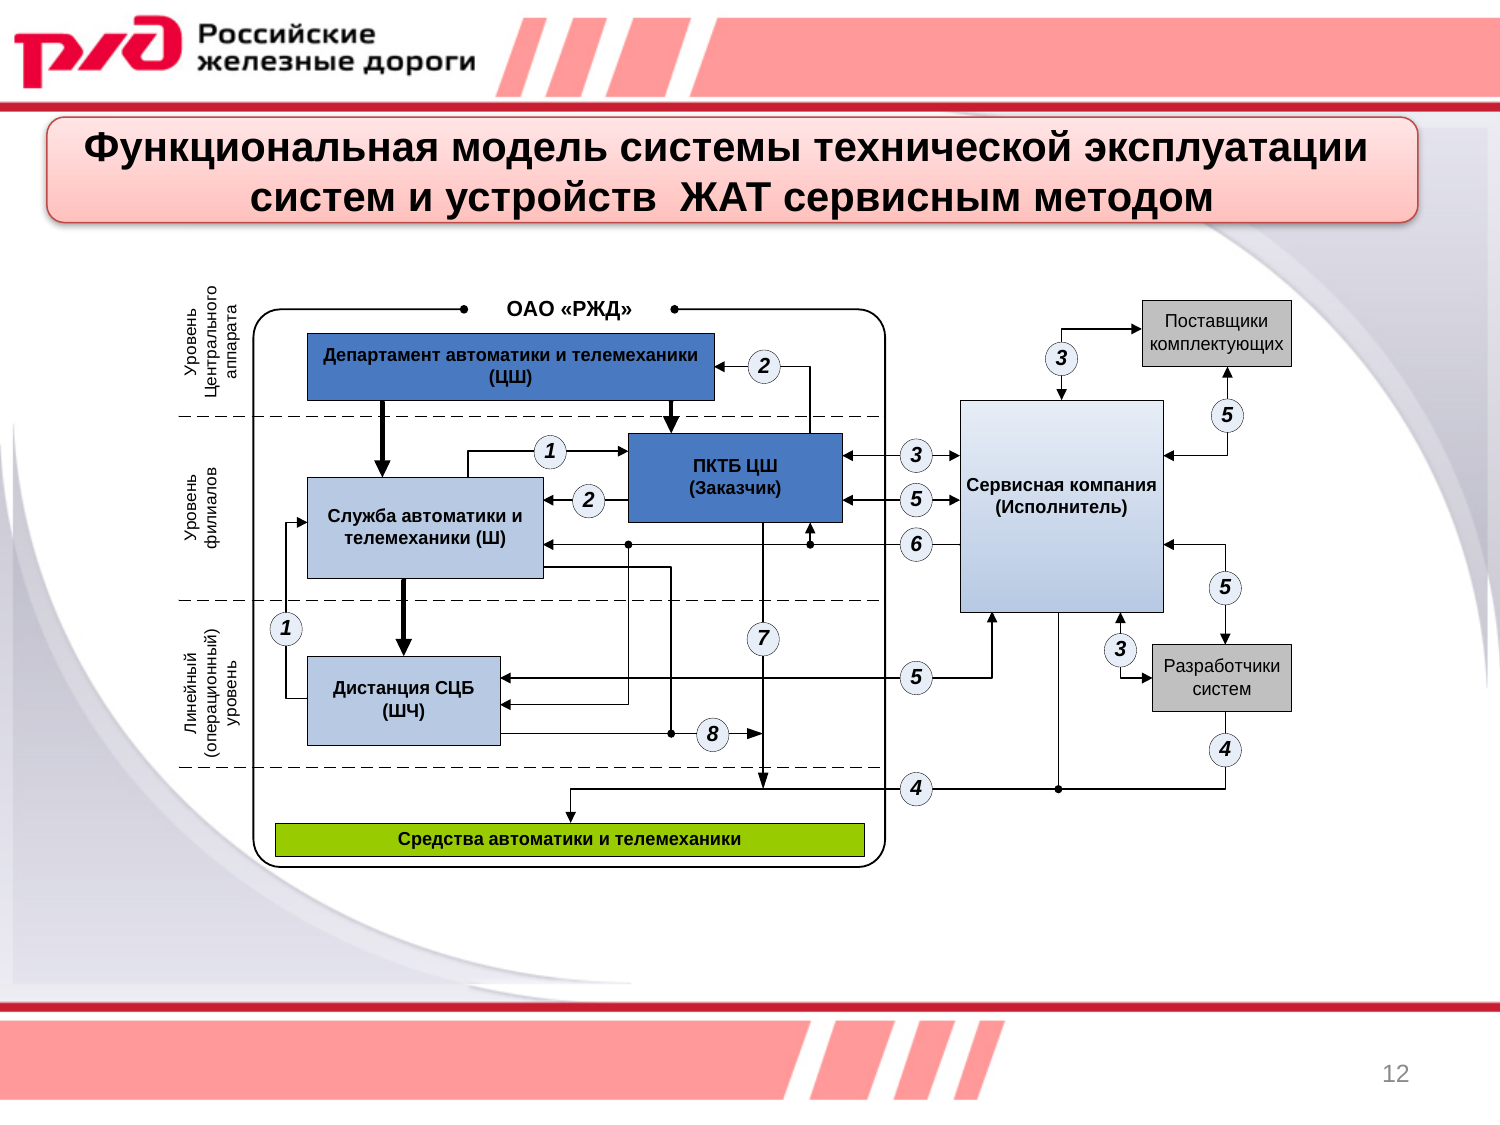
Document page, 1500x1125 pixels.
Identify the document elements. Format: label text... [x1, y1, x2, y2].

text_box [123, 275, 1313, 1083]
slide_number 12 [1074, 1042, 1425, 1103]
text_box Функциональная модель системы технической эксплуатации систем и устройств ЖАТ сервисным методом [46, 116, 1419, 224]
picture [0, 0, 1500, 1125]
